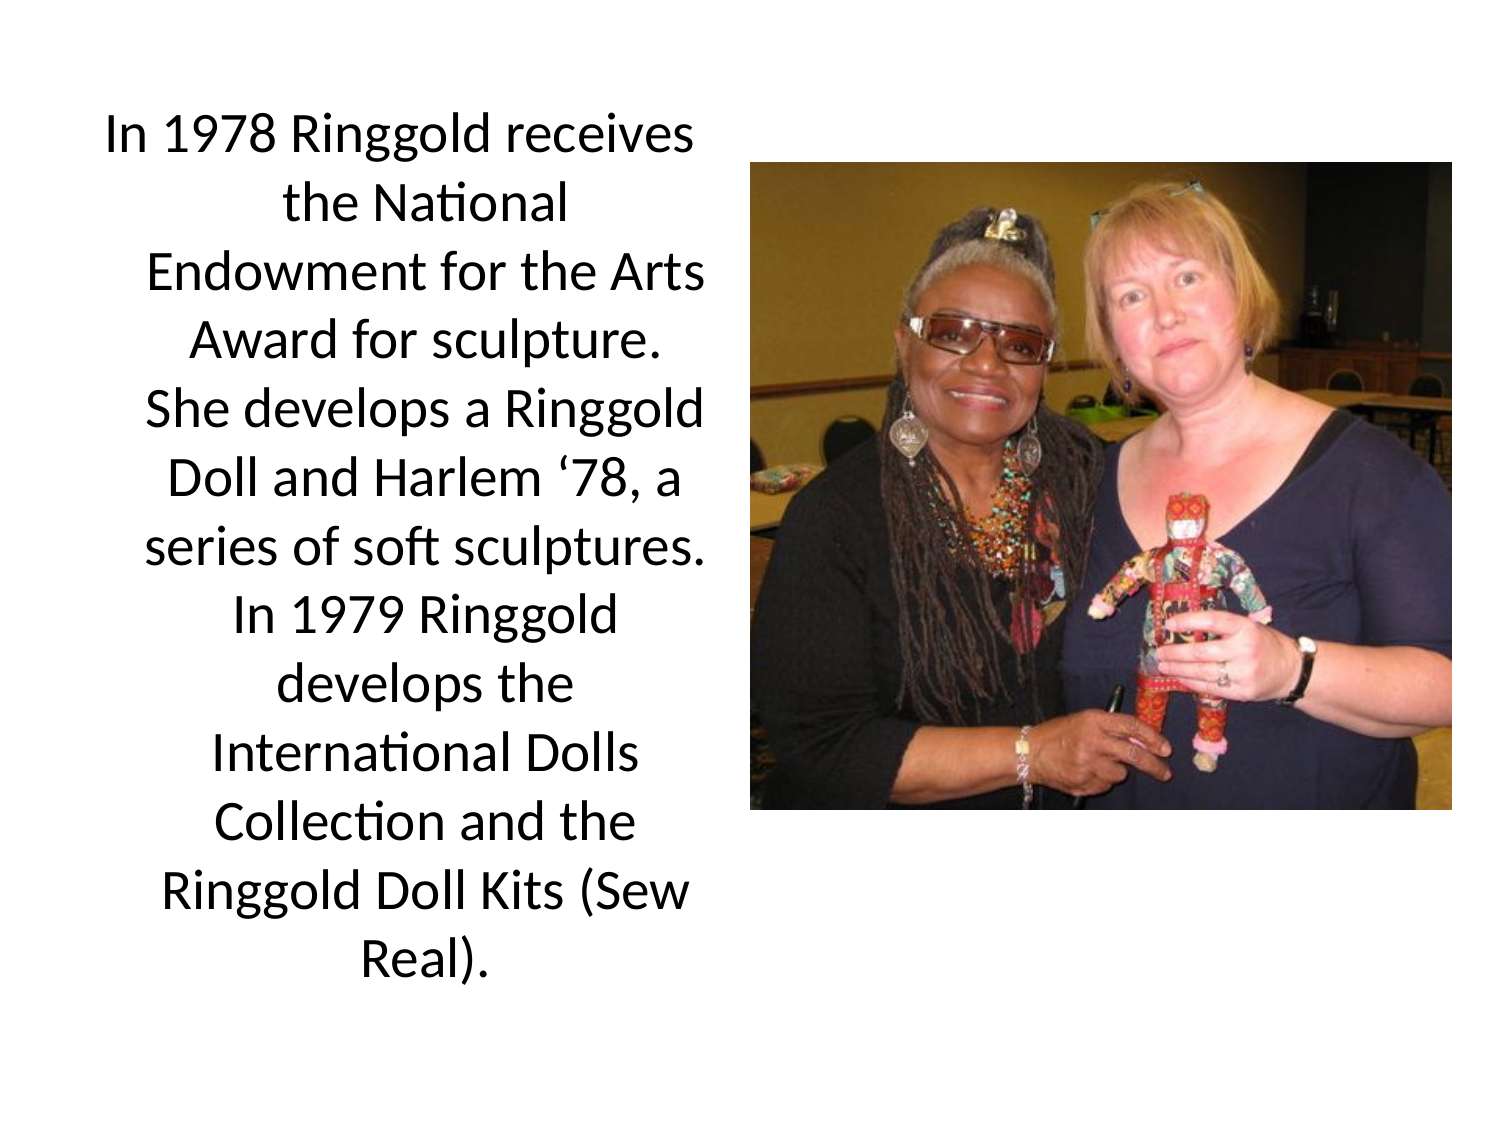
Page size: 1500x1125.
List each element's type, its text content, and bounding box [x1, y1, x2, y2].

picture [749, 162, 1452, 810]
list In 1978 Ringgold receives the National Endowment for the Arts Award for sculpture. She develops a Ringgold Doll and Harlem ‘78, a series of soft sculptures. In 1979 Ringgold develops the International Dolls Collection and the Ringgold Doll Kits (Sew Real). [75, 87, 725, 1005]
